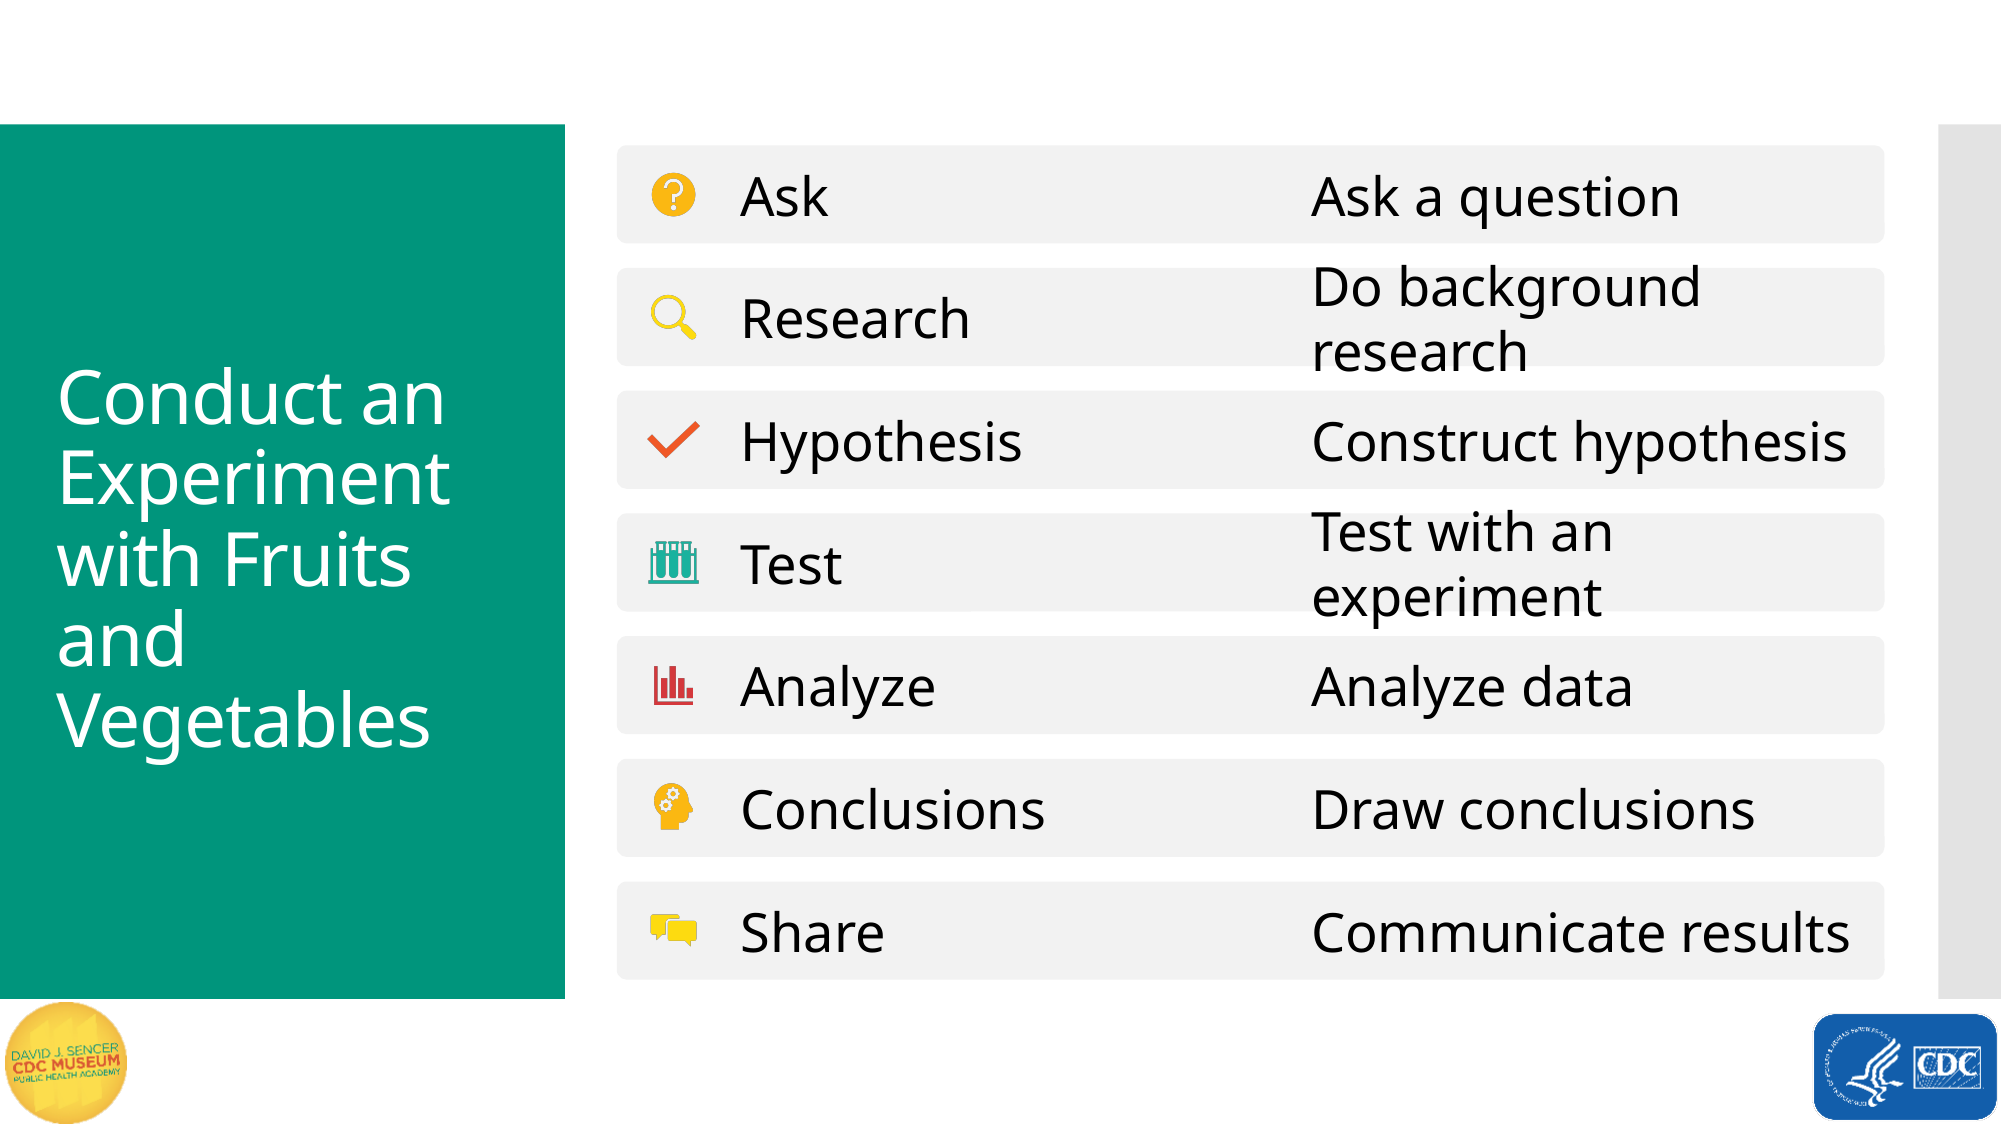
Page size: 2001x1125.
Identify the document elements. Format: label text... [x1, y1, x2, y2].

picture [4, 1002, 127, 1124]
title Conduct an Experiment with Fruits and Vegetables [41, 184, 525, 940]
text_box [616, 145, 1885, 980]
picture [1801, 1006, 2000, 1125]
